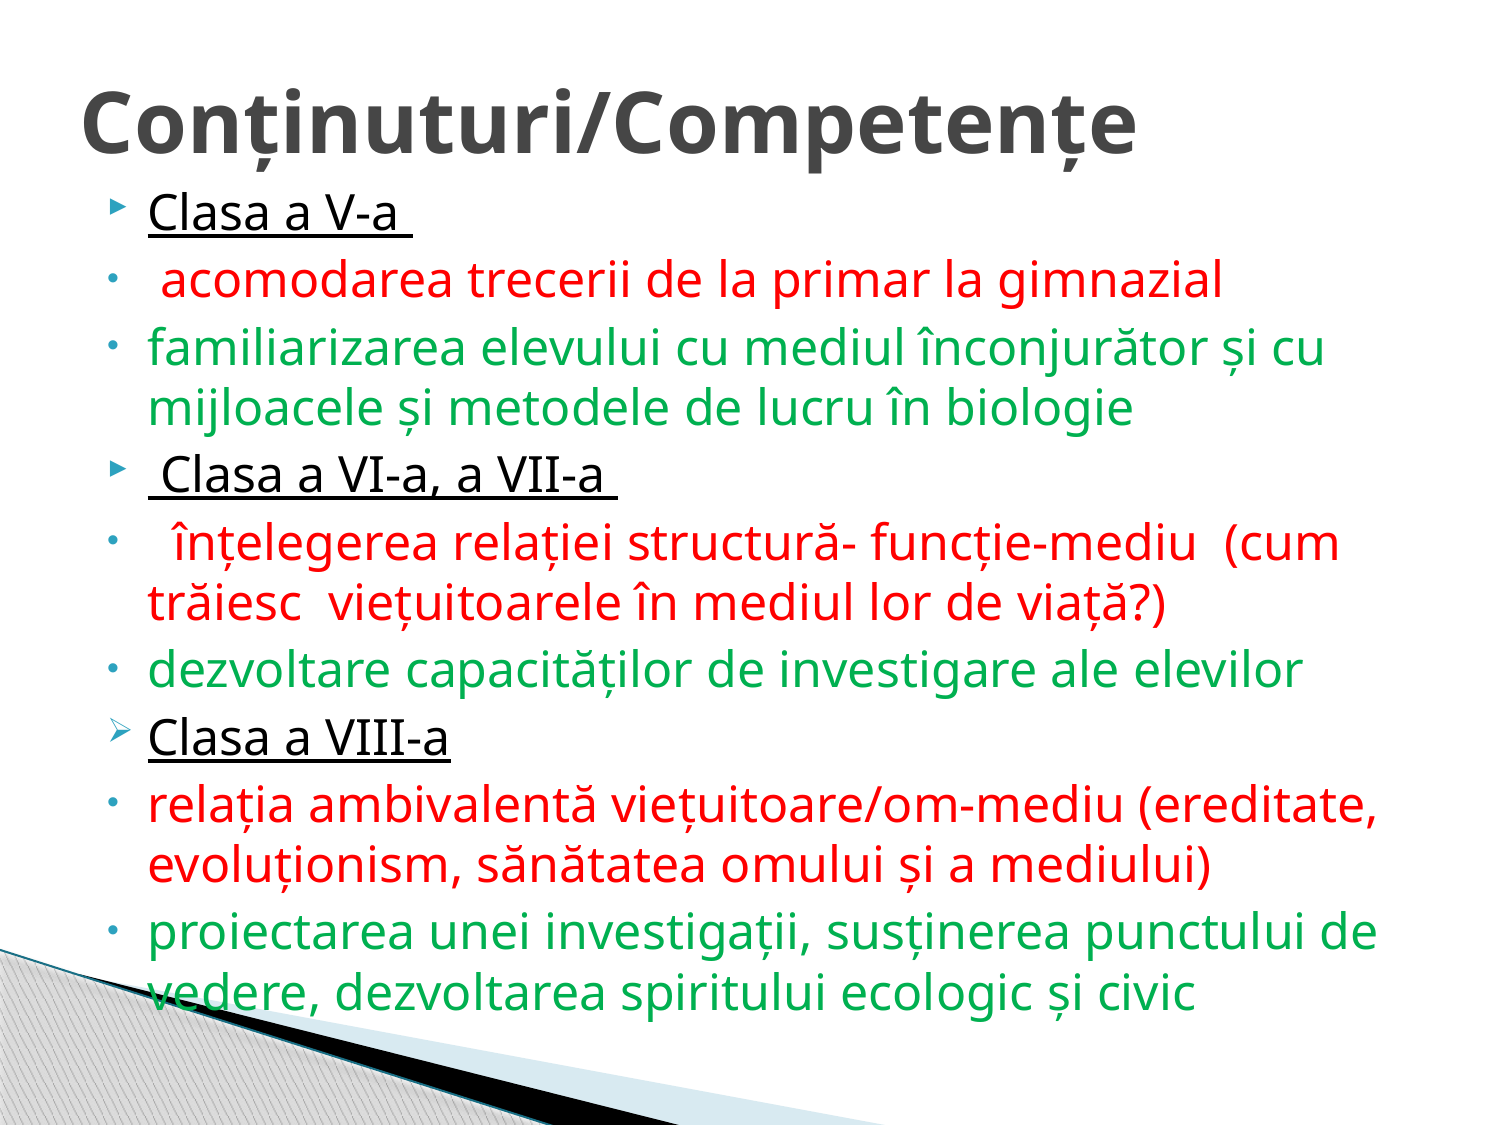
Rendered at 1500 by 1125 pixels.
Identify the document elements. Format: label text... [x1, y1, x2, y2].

title Conținuturi/Competențe [64, 54, 1415, 185]
list Clasa a V-a acomodarea trecerii de la primar la gimnazial familiarizarea elevului cu mediul înconjurător și cu mijloacele și metodele de lucru în biologie Clasa a VI-a, a VII-a înțelegerea relației structură- funcție-mediu (cum trăiesc viețuitoarele în mediul lor de viață?) dezvoltare capacităților de investigare ale elevilor Clasa a VIII-a relația ambivalentă viețuitoare/om-mediu (ereditate, evoluționism, sănătatea omului și a mediului) proiectarea unei investigații, susținerea punctului de vedere, dezvoltarea spiritului ecologic și civic [75, 172, 1425, 1083]
